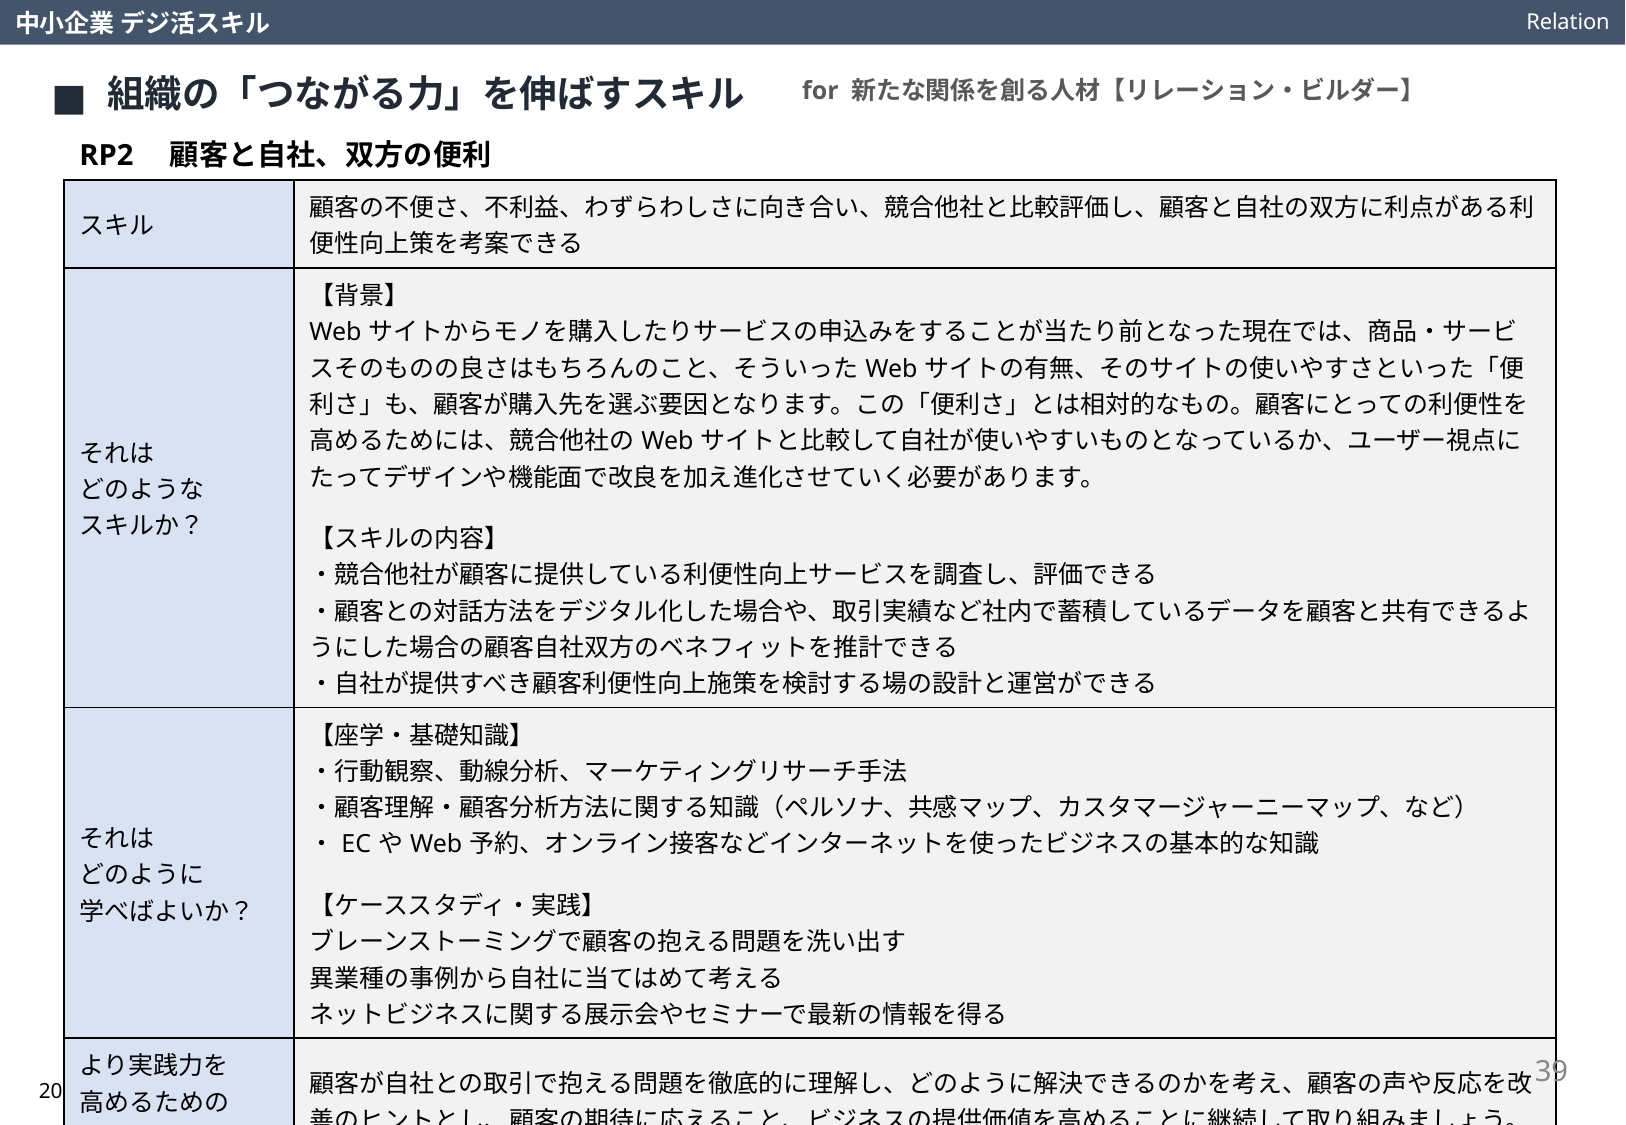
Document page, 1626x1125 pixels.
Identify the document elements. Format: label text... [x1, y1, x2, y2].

text_box Relation [1438, 0, 1625, 42]
table_cell それは どのように 学べばよいか？ [65, 708, 293, 1037]
table_header スキル [65, 181, 293, 267]
text_box 中小企業 デジ活スキル [0, 0, 1625, 45]
table_cell 【座学・基礎知識】 ・行動観察、動線分析、マーケティングリサーチ手法 ・顧客理解・顧客分析方法に関する知識（ペルソナ、共感マップ、カスタマージャーニーマップ、など） ・ECやWeb予約、オンライン接客などインターネットを使ったビジネスの基本的な知識 【ケーススタディ・実践】 ブレーンストーミングで顧客の抱える問題を洗い出す 異業種の事例から自社に当てはめて考える ネットビジネスに関する展示会やセミナーで最新の情報を得る [295, 708, 1555, 1037]
table_cell それは どのような スキルか？ [65, 269, 293, 707]
slide_number 39 [1217, 1042, 1584, 1103]
table_cell 顧客が自社との取引で抱える問題を徹底的に理解し、どのように解決できるのかを考え、顧客の声や反応を改善のヒントとし、顧客の期待に応えること、ビジネスの提供価値を高めることに継続して取り組みましょう。この際、自社にとっても「便利」になるようなつながり方を探すことが大切です。 [295, 1039, 1555, 1125]
table_cell より実践力を 高めるための 視点や考え方は？ [65, 1039, 293, 1125]
table_cell 【背景】 Webサイトからモノを購入したりサービスの申込みをすることが当たり前となった現在では、商品・サービスそのものの良さはもちろんのこと、そういったWebサイトの有無、そのサイトの使いやすさといった「便利さ」も、顧客が購入先を選ぶ要因となります。この「便利さ」とは相対的なもの。顧客にとっての利便性を高めるためには、競合他社のWebサイトと比較して自社が使いやすいものとなっているか、ユーザー視点にたってデザインや機能面で改良を加え進化させていく必要があります。 【スキルの内容】 ・競合他社が顧客に提供している利便性向上サービスを調査し、評価できる ・顧客との対話方法をデジタル化した場合や、取引実績など社内で蓄積しているデータを顧客と共有できるようにした場合の顧客自社双方のベネフィットを推計できる ・自社が提供すべき顧客利便性向上施策を検討する場の設計と運営ができる [295, 269, 1555, 707]
text_box for 新たな関係を創る人材【リレーション・ビルダー】 [787, 67, 1461, 113]
text_box 組織の「つながる力」を伸ばすスキル [36, 62, 1185, 123]
text_box RP2 顧客と自社、双方の便利 [64, 128, 1561, 179]
table_header 顧客の不便さ、不利益、わずらわしさに向き合い、競合他社と比較評価し、顧客と自社の双方に利点がある利便性向上策を考案できる [295, 181, 1555, 267]
